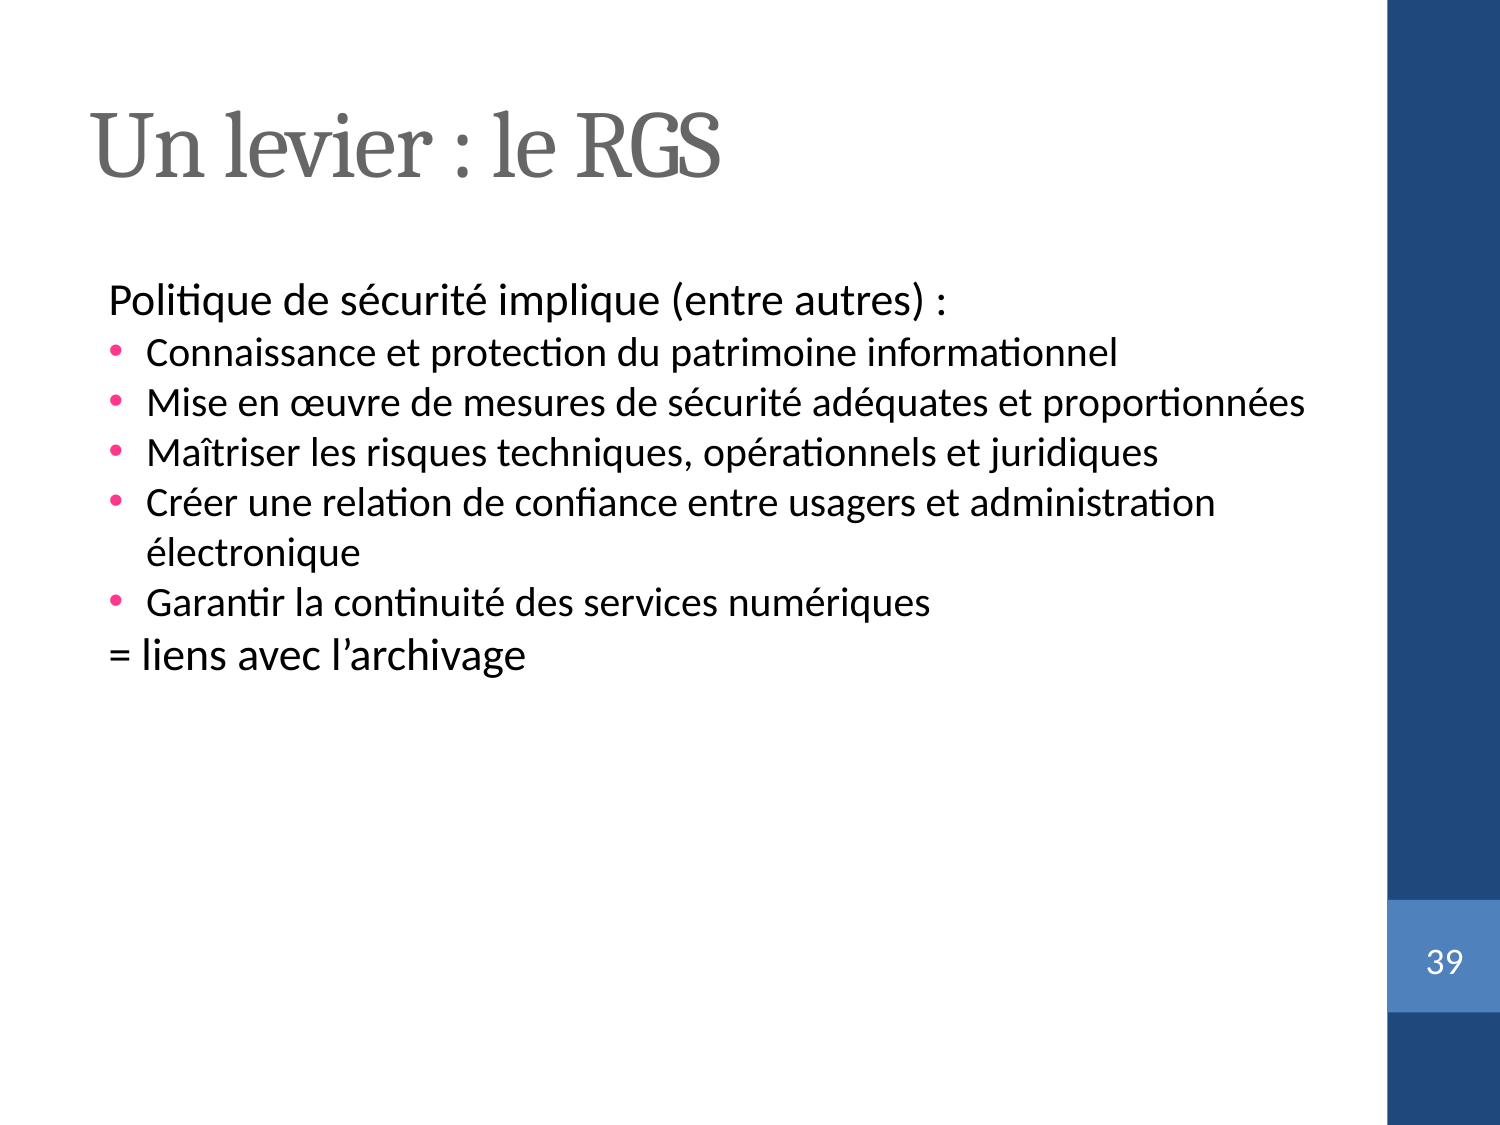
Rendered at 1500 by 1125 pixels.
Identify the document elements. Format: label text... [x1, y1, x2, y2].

text_box Politique de sécurité implique (entre autres) : Connaissance et protection du patrimoine informationnel Mise en œuvre de mesures de sécurité adéquates et proportionnées Maîtriser les risques techniques, opérationnels et juridiques Créer une relation de confiance entre usagers et administration électronique Garantir la continuité des services numériques = liens avec l’archivage [74, 262, 1325, 1050]
text_box Un levier : le RGS [74, 45, 1325, 233]
text_box <numéro> [1399, 926, 1490, 992]
